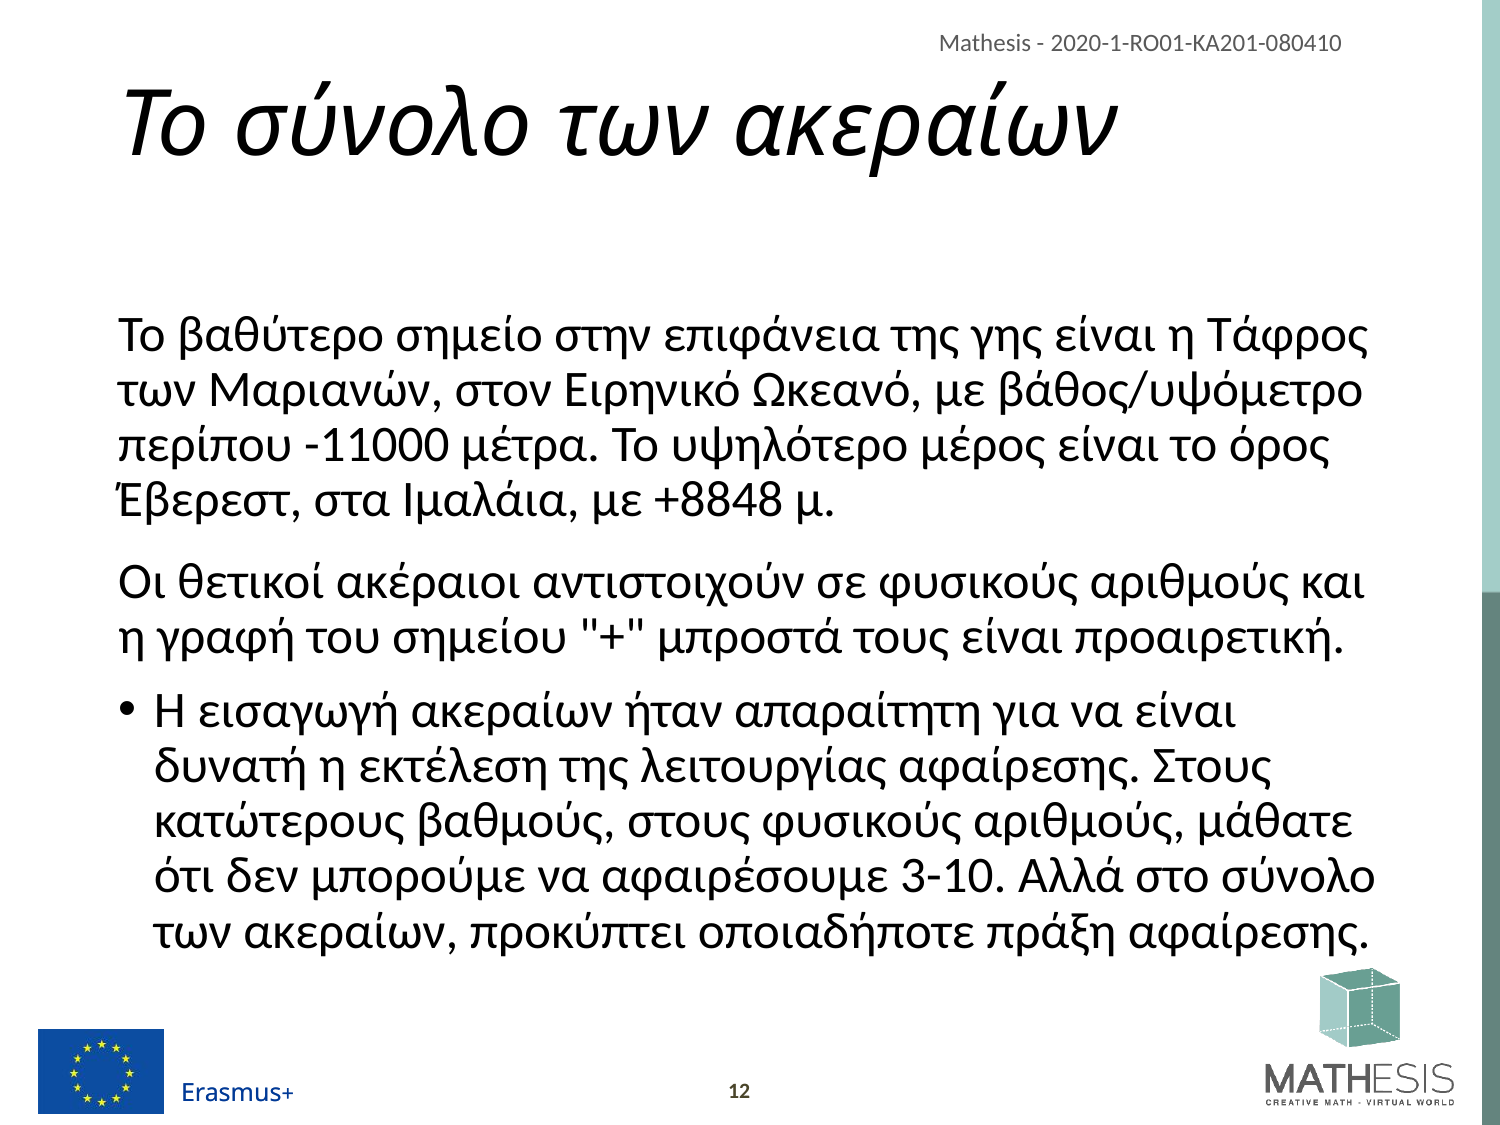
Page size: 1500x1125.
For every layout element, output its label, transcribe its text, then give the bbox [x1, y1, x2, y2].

list Το βαθύτερο σημείο στην επιφάνεια της γης είναι η Τάφρος των Μαριανών, στον Ειρηνικό Ωκεανό, με βάθος/υψόμετρο περίπου -11000 μέτρα. Το υψηλότερο μέρος είναι το όρος Έβερεστ, στα Ιμαλάια, με +8848 μ. Οι θετικοί ακέραιοι αντιστοιχούν σε φυσικούς αριθμούς και η γραφή του σημείου "+" μπροστά τους είναι προαιρετική. Η εισαγωγή ακεραίων ήταν απαραίτητη για να είναι δυνατή η εκτέλεση της λειτουργίας αφαίρεσης. Στους κατώτερους βαθμούς, στους φυσικούς αριθμούς, μάθατε ότι δεν μπορούμε να αφαιρέσουμε 3-10. Αλλά στο σύνολο των ακεραίων, προκύπτει οποιαδήποτε πράξη αφαίρεσης. [103, 299, 1397, 1014]
picture [38, 1029, 164, 1114]
title Το σύνολο των ακεραίων [103, 59, 1397, 278]
